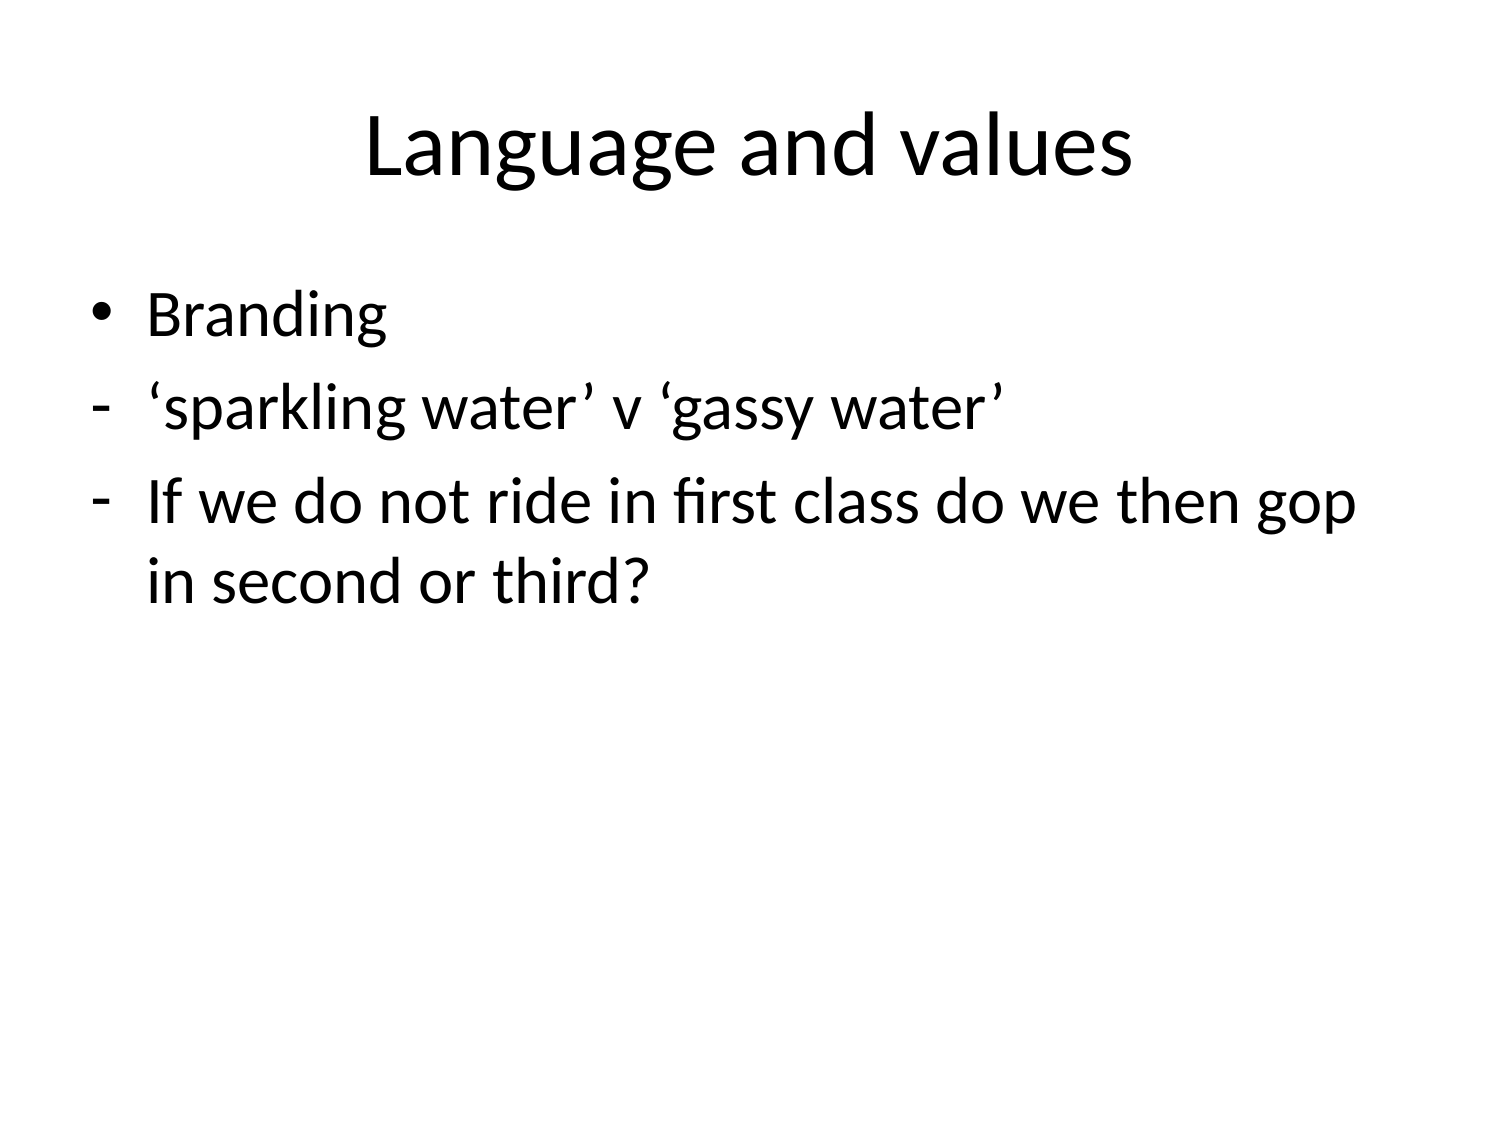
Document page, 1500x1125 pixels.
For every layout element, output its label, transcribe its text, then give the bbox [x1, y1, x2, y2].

list Branding ‘sparkling water’ v ‘gassy water’ If we do not ride in first class do we then gop in second or third? [75, 262, 1425, 1005]
title Language and values [75, 45, 1425, 233]
